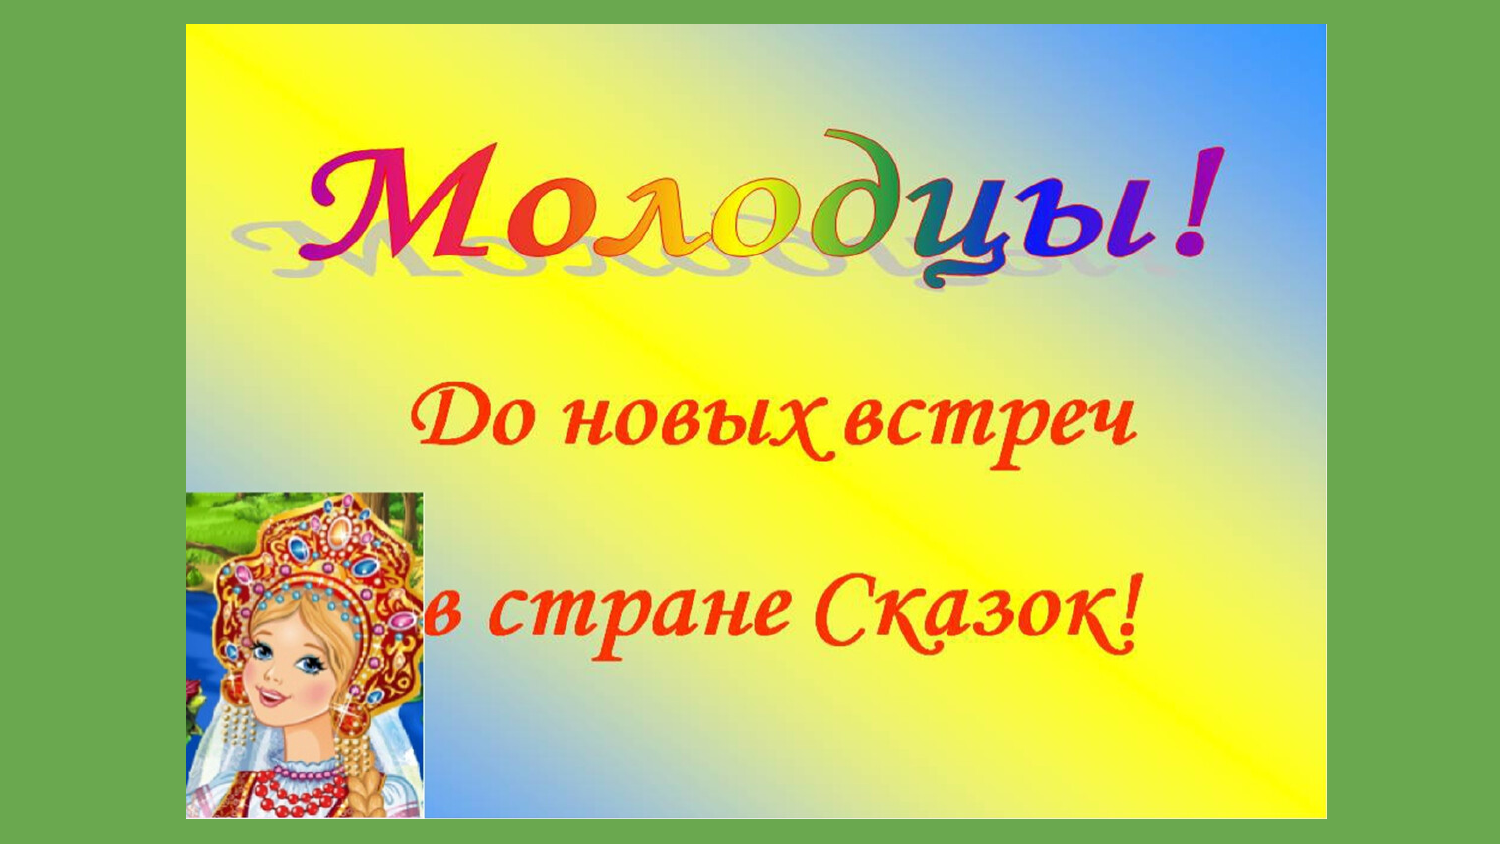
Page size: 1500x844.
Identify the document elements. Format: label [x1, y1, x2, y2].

picture [186, 24, 1327, 819]
